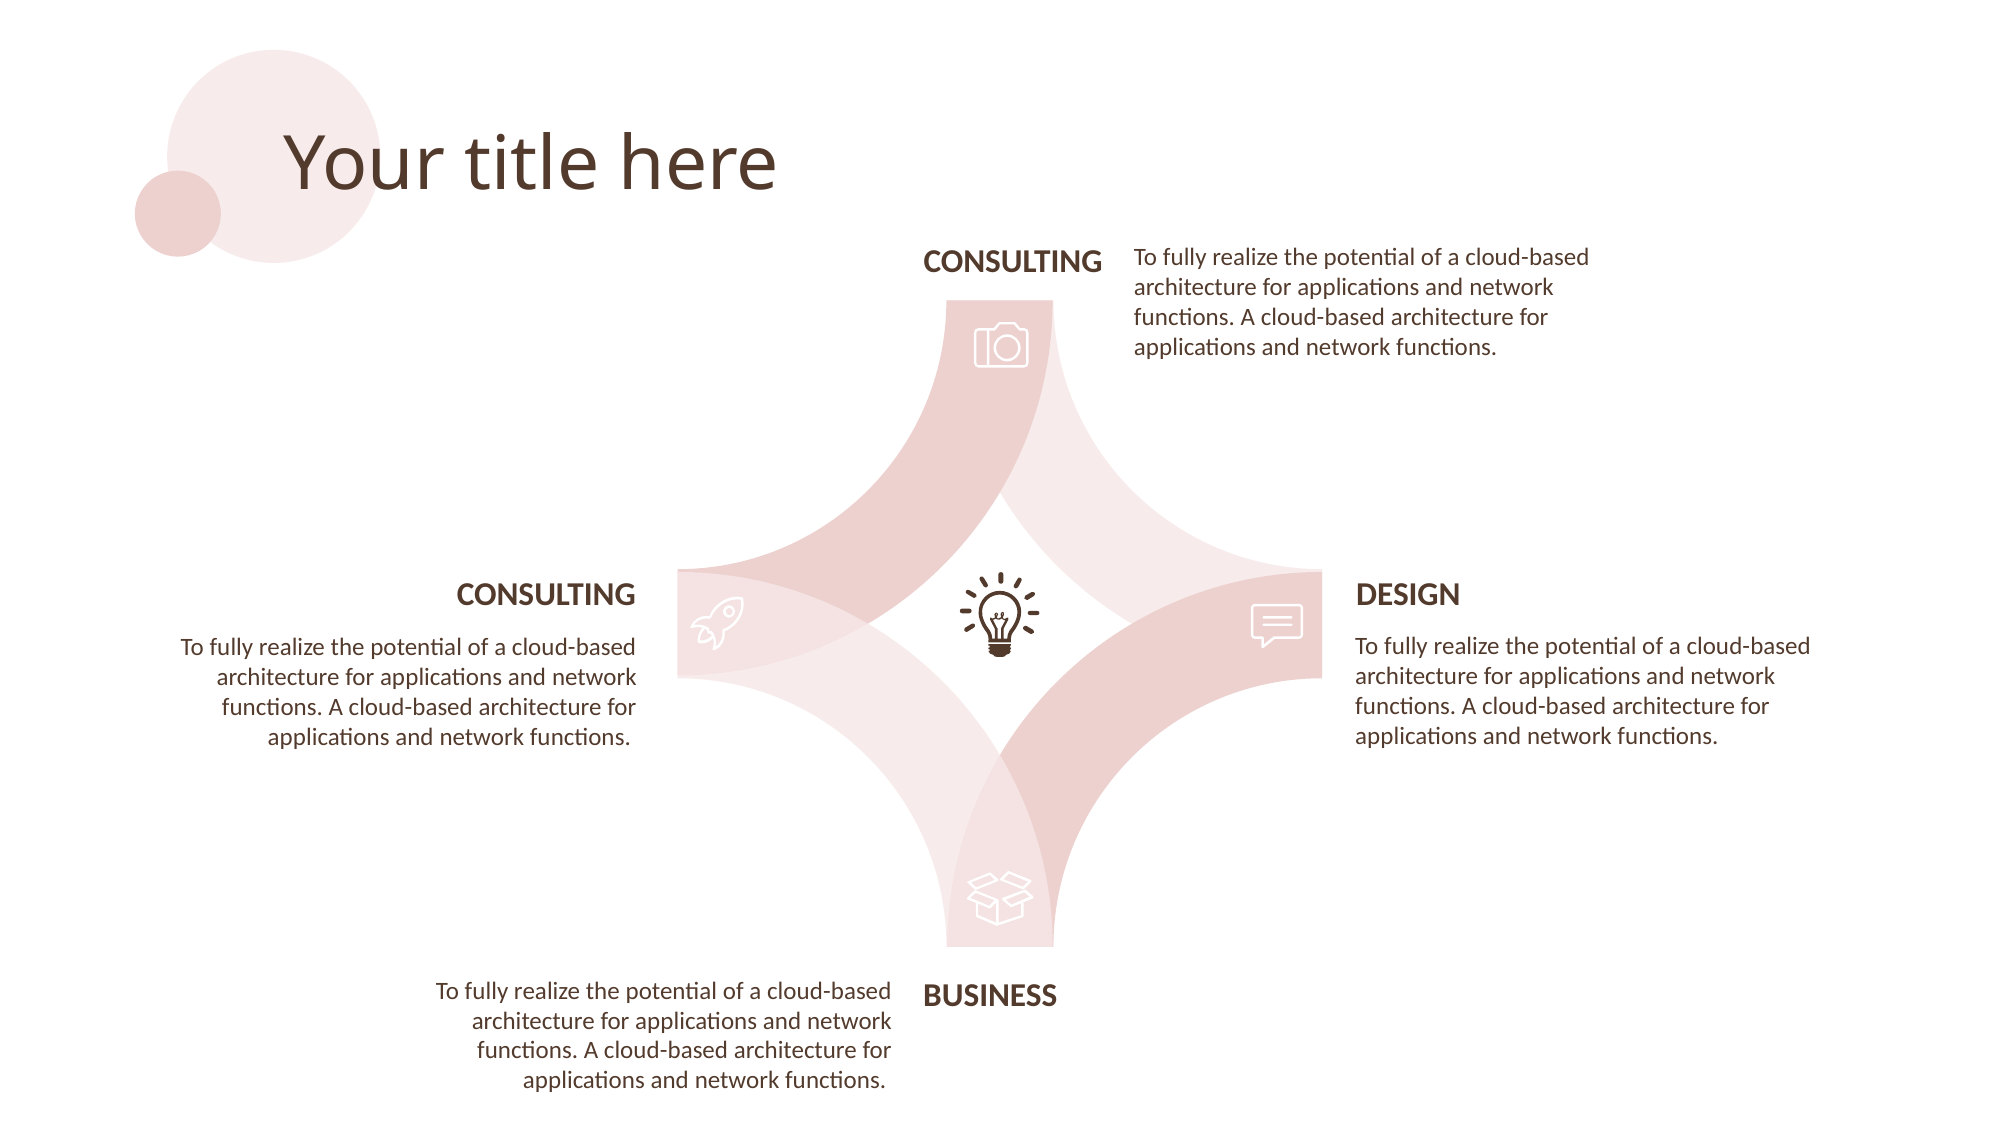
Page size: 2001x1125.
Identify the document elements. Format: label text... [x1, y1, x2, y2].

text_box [1340, 564, 1887, 760]
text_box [690, 596, 746, 651]
text_box [1000, 570, 1324, 948]
text_box [676, 570, 1054, 948]
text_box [907, 232, 1666, 370]
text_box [959, 572, 1040, 657]
text_box [676, 370, 1048, 624]
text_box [967, 871, 1034, 926]
text_box [166, 48, 370, 265]
text_box Your title here [269, 107, 795, 213]
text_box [1250, 603, 1304, 649]
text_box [360, 965, 1074, 1104]
text_box [1000, 370, 1324, 624]
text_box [105, 565, 653, 760]
text_box [133, 169, 222, 258]
